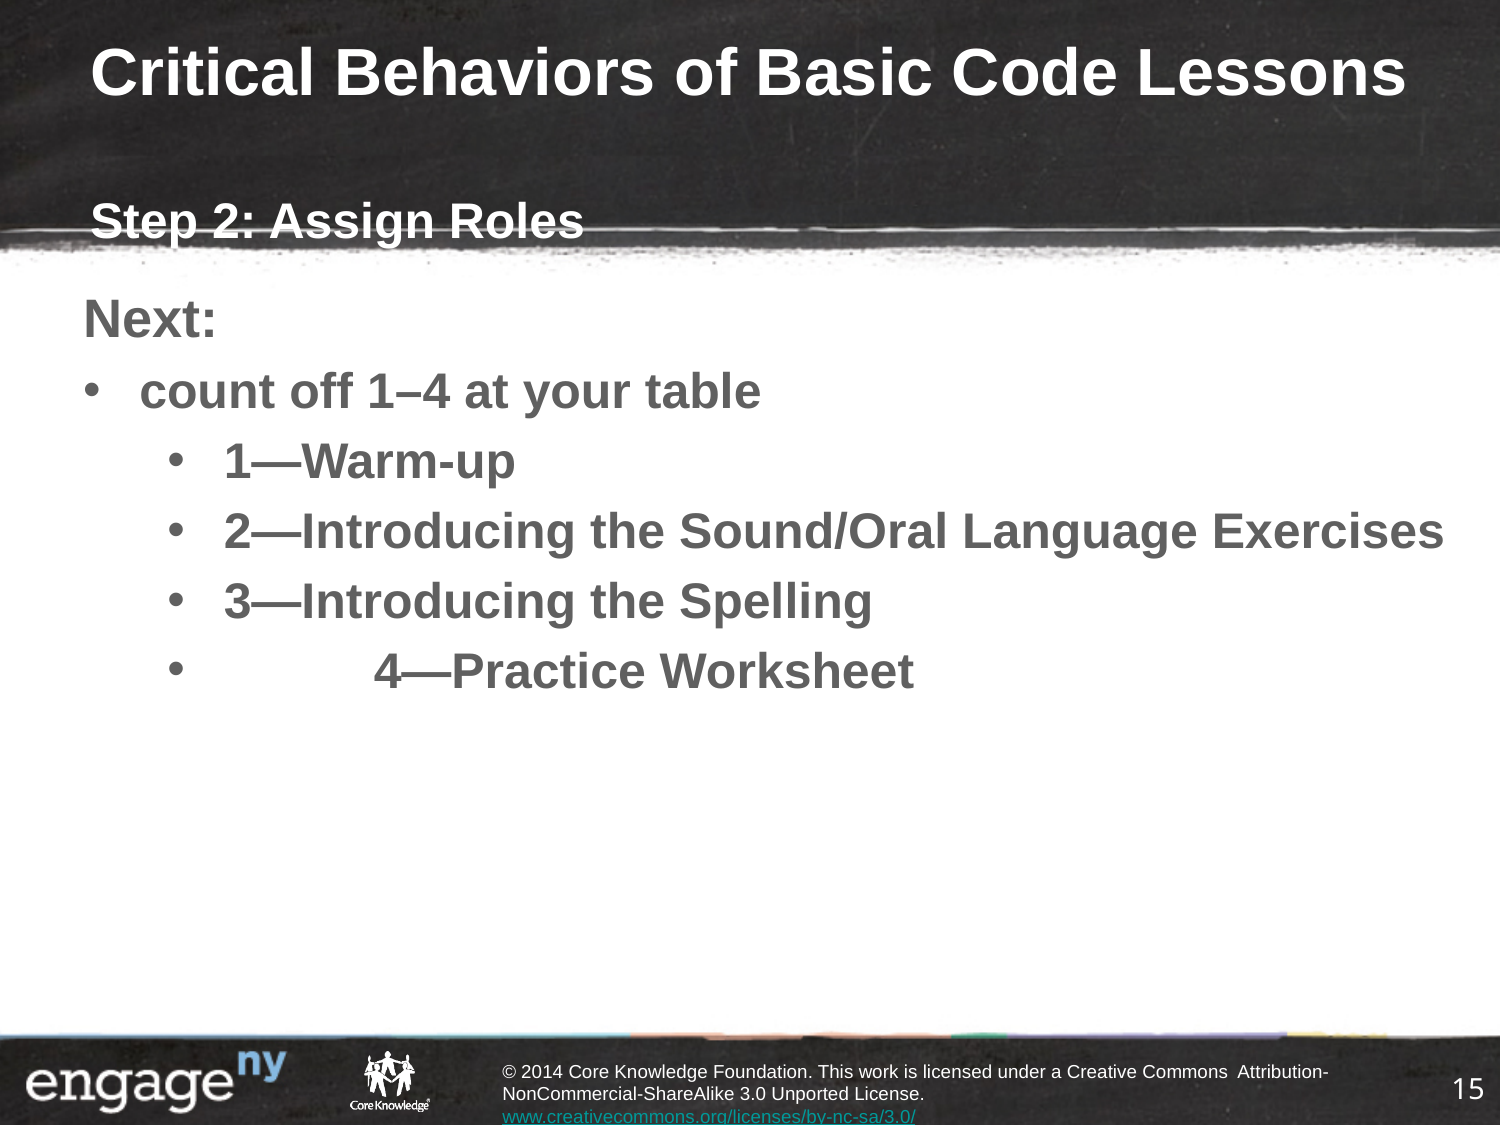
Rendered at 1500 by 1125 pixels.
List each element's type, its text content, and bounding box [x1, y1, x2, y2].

list Next: count off 1–4 at your table 1—Warm-up 2—Introducing the Sound/Oral Language Exercises 3—Introducing the Spelling 4—Practice Worksheet [68, 276, 1471, 1019]
picture [0, 0, 1500, 293]
slide_number 15 [1337, 1062, 1500, 1113]
picture [0, 1003, 1500, 1125]
title Critical Behaviors of Basic Code Lessons Step 2: Assign Roles [75, 45, 1425, 233]
